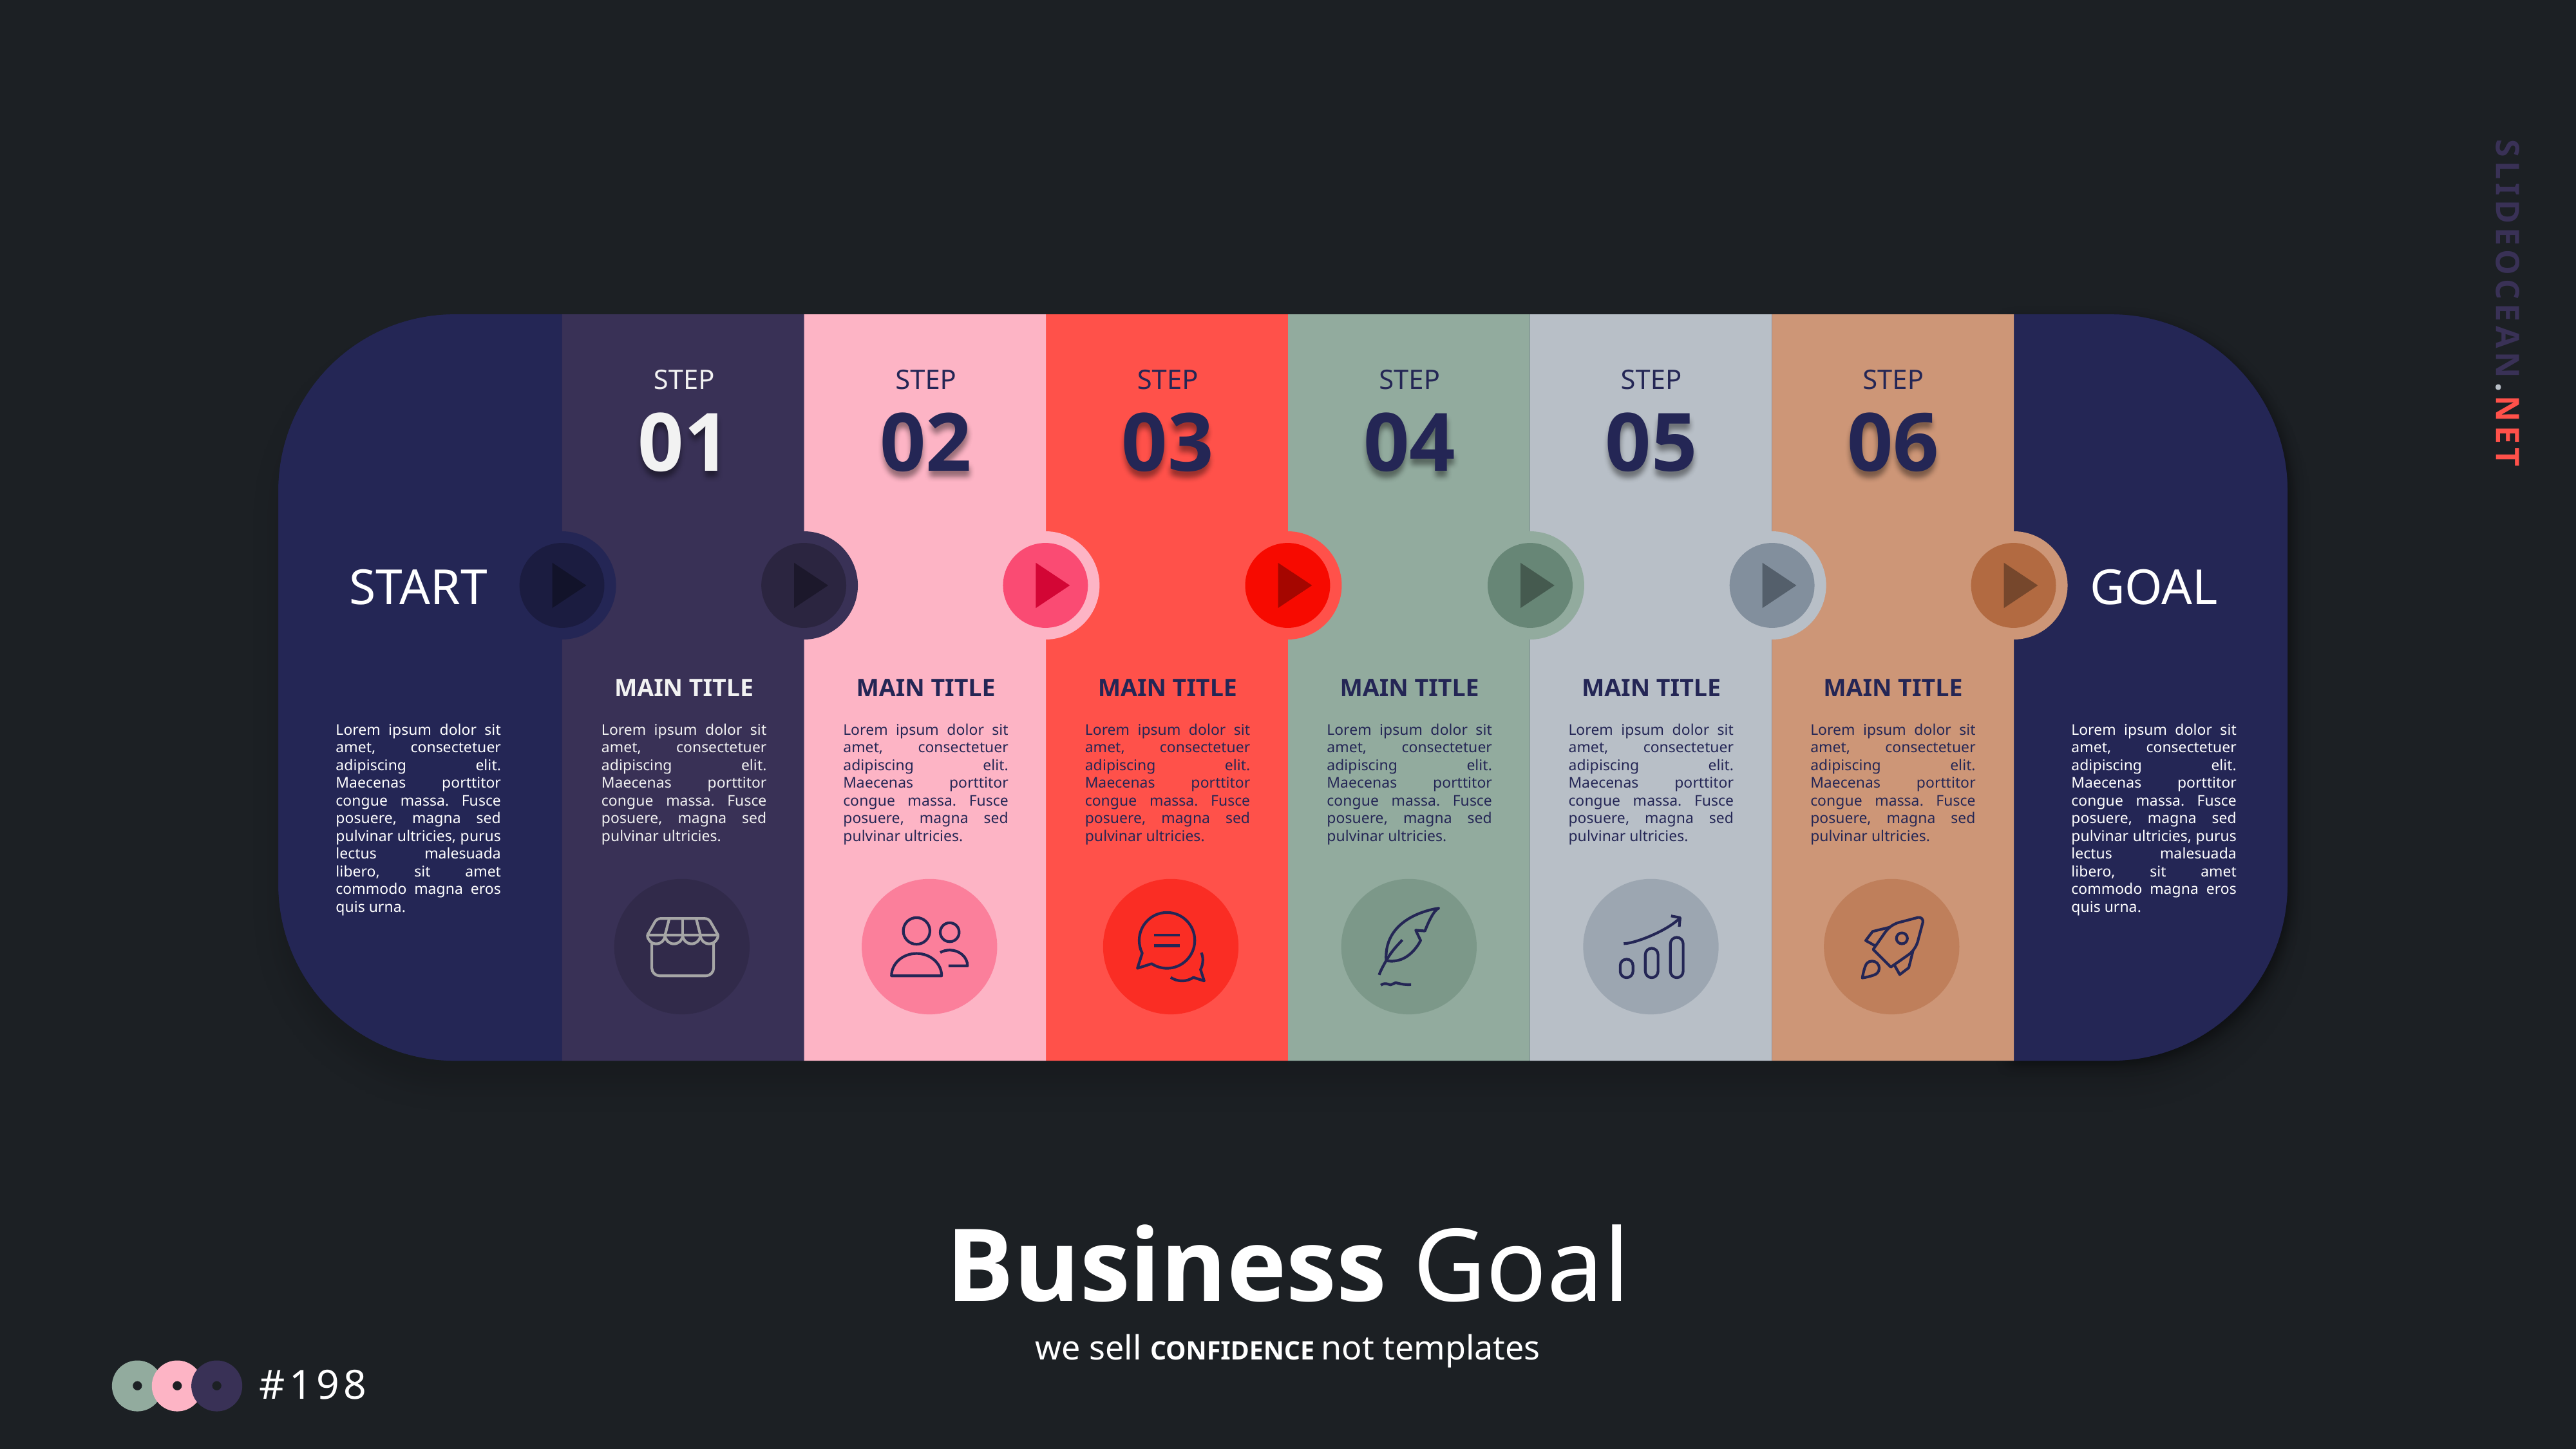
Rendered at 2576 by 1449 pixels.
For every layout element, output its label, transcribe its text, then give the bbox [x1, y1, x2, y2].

text_box we sell CONFIDENCE not templates [1026, 1327, 1550, 1371]
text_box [278, 314, 617, 1061]
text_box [1101, 357, 1235, 493]
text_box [1342, 314, 1585, 1061]
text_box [591, 667, 777, 833]
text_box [1343, 357, 1477, 493]
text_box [1584, 357, 1718, 493]
text_box #198 [259, 1359, 402, 1408]
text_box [1826, 357, 1960, 493]
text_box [1800, 667, 1986, 833]
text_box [1827, 314, 2069, 1061]
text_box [2061, 551, 2247, 905]
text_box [617, 314, 858, 1061]
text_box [326, 551, 511, 905]
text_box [858, 314, 1100, 1061]
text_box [833, 667, 1019, 833]
text_box Business Goal [936, 1196, 1640, 1327]
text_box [1585, 314, 1827, 1061]
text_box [1558, 667, 1744, 833]
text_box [1075, 667, 1260, 833]
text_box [1317, 667, 1502, 833]
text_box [1100, 314, 1342, 1061]
text_box [2003, 313, 2289, 1062]
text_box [617, 357, 751, 493]
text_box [859, 357, 993, 493]
